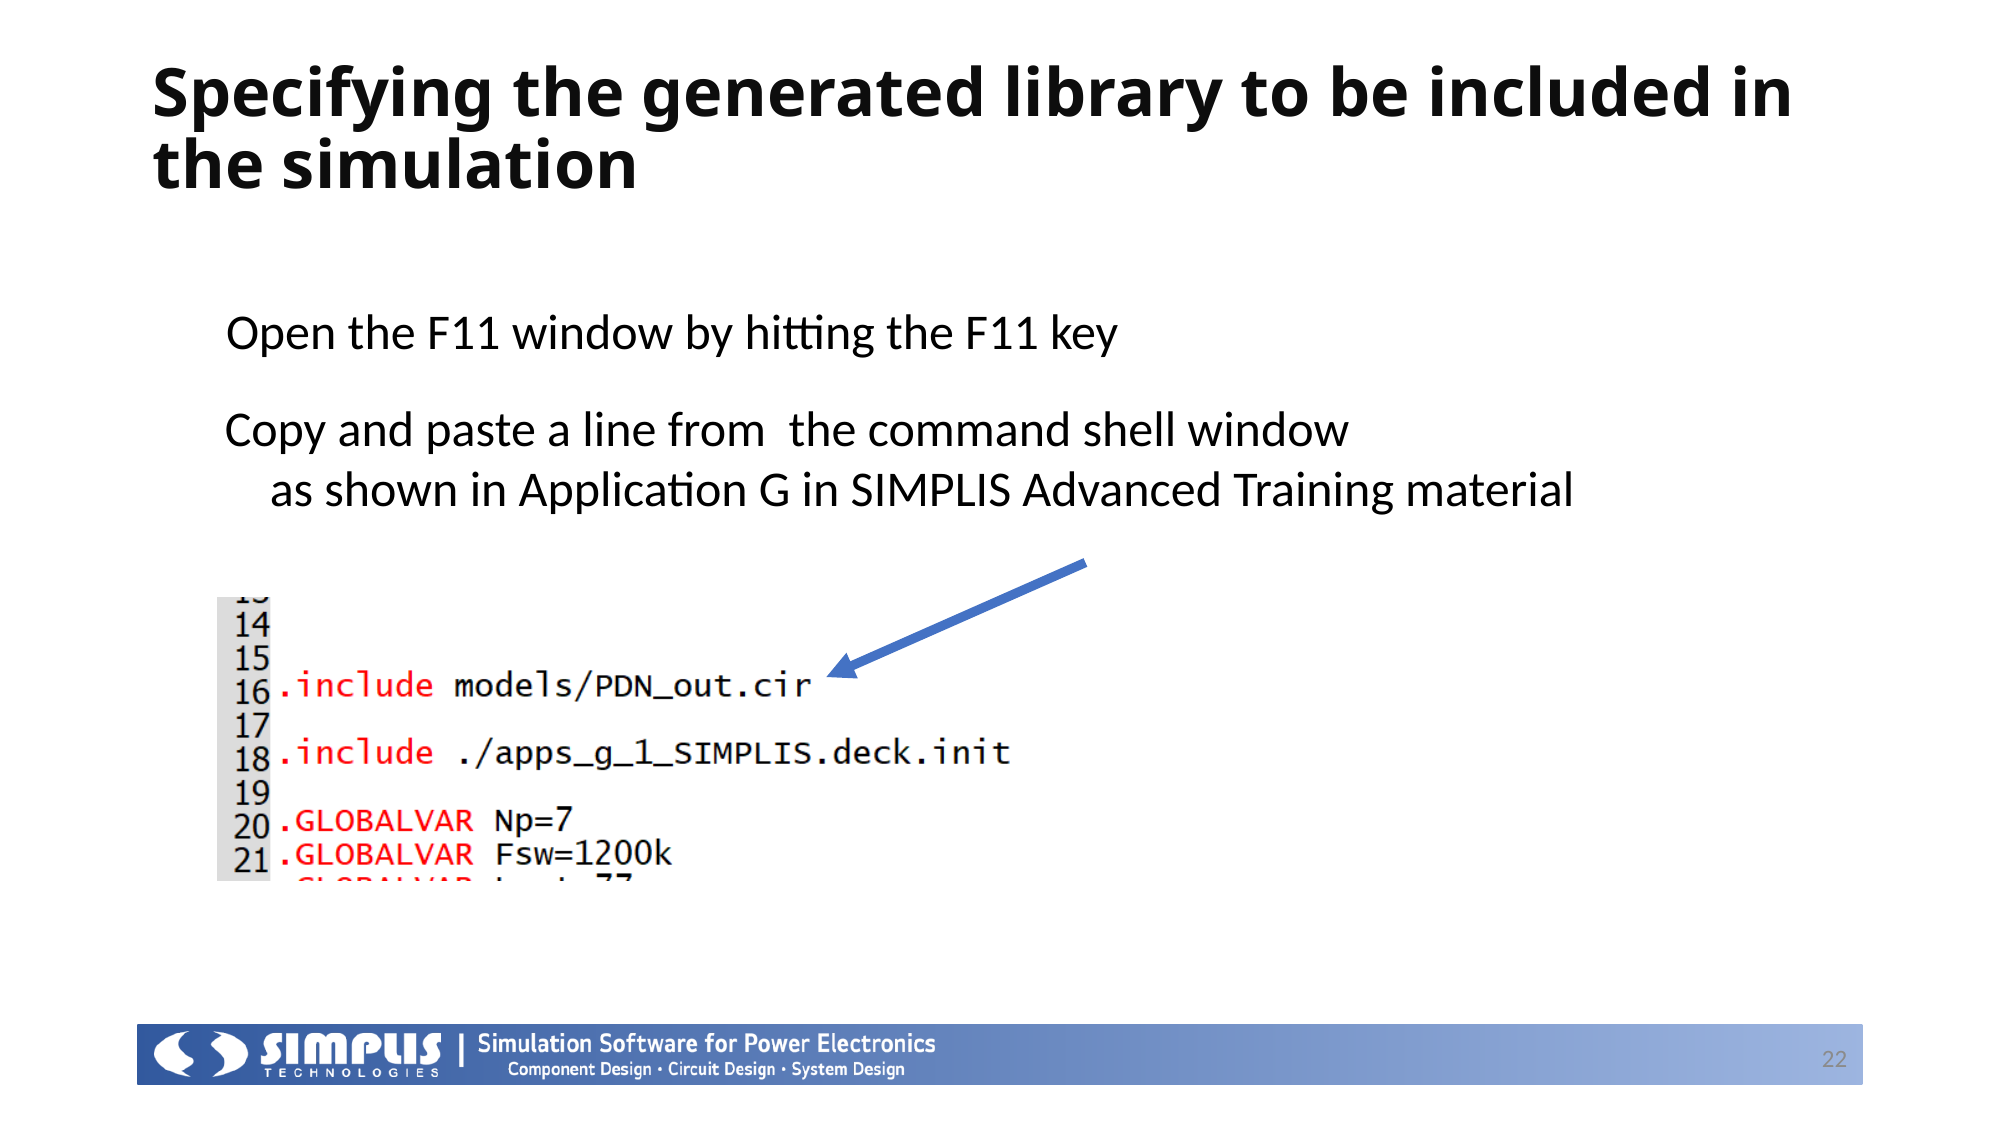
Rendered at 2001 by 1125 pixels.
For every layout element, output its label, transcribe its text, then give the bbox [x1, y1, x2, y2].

picture [154, 1007, 945, 1108]
text_box Open the F11 window by hitting the F11 key [211, 292, 1134, 367]
slide_number 22 [1412, 1027, 1863, 1088]
text_box Copy and paste a line from the command shell window as shown in Application G in SIMPLIS Advanced Training material [210, 388, 1590, 524]
picture [217, 597, 1077, 881]
title Specifying the generated library to be included in the simulation [137, 37, 1863, 225]
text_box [826, 562, 1086, 677]
